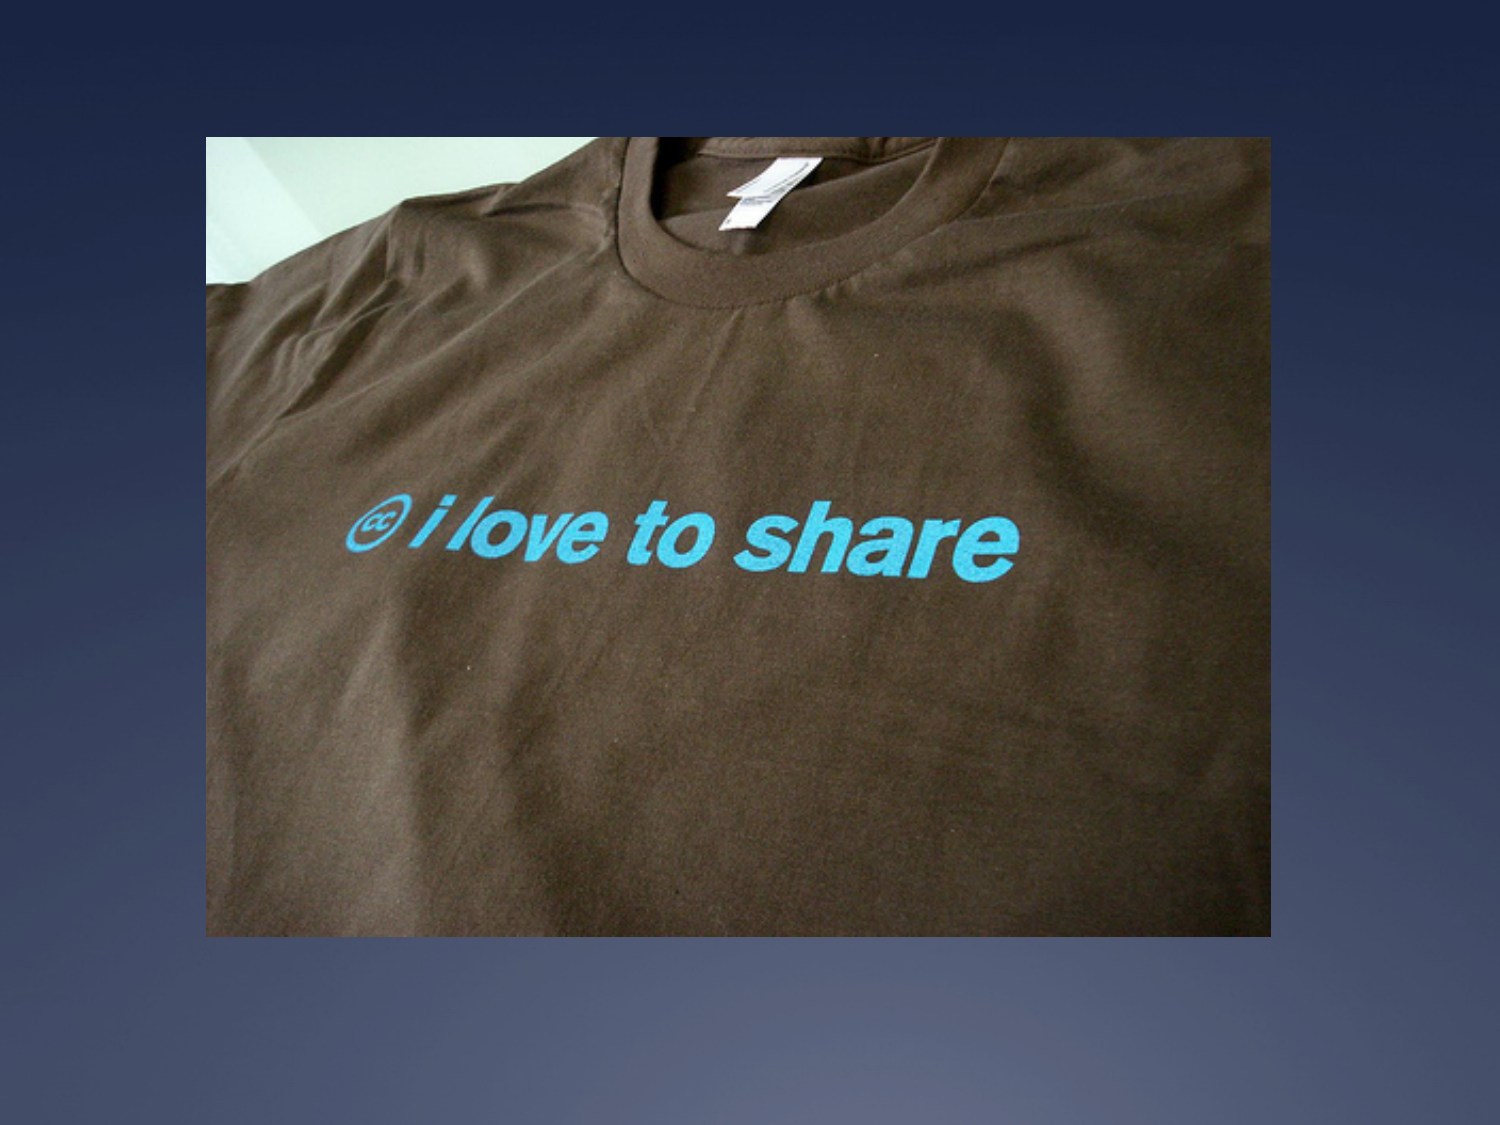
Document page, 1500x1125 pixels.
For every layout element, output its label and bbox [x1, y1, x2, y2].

list [36, 136, 1441, 938]
